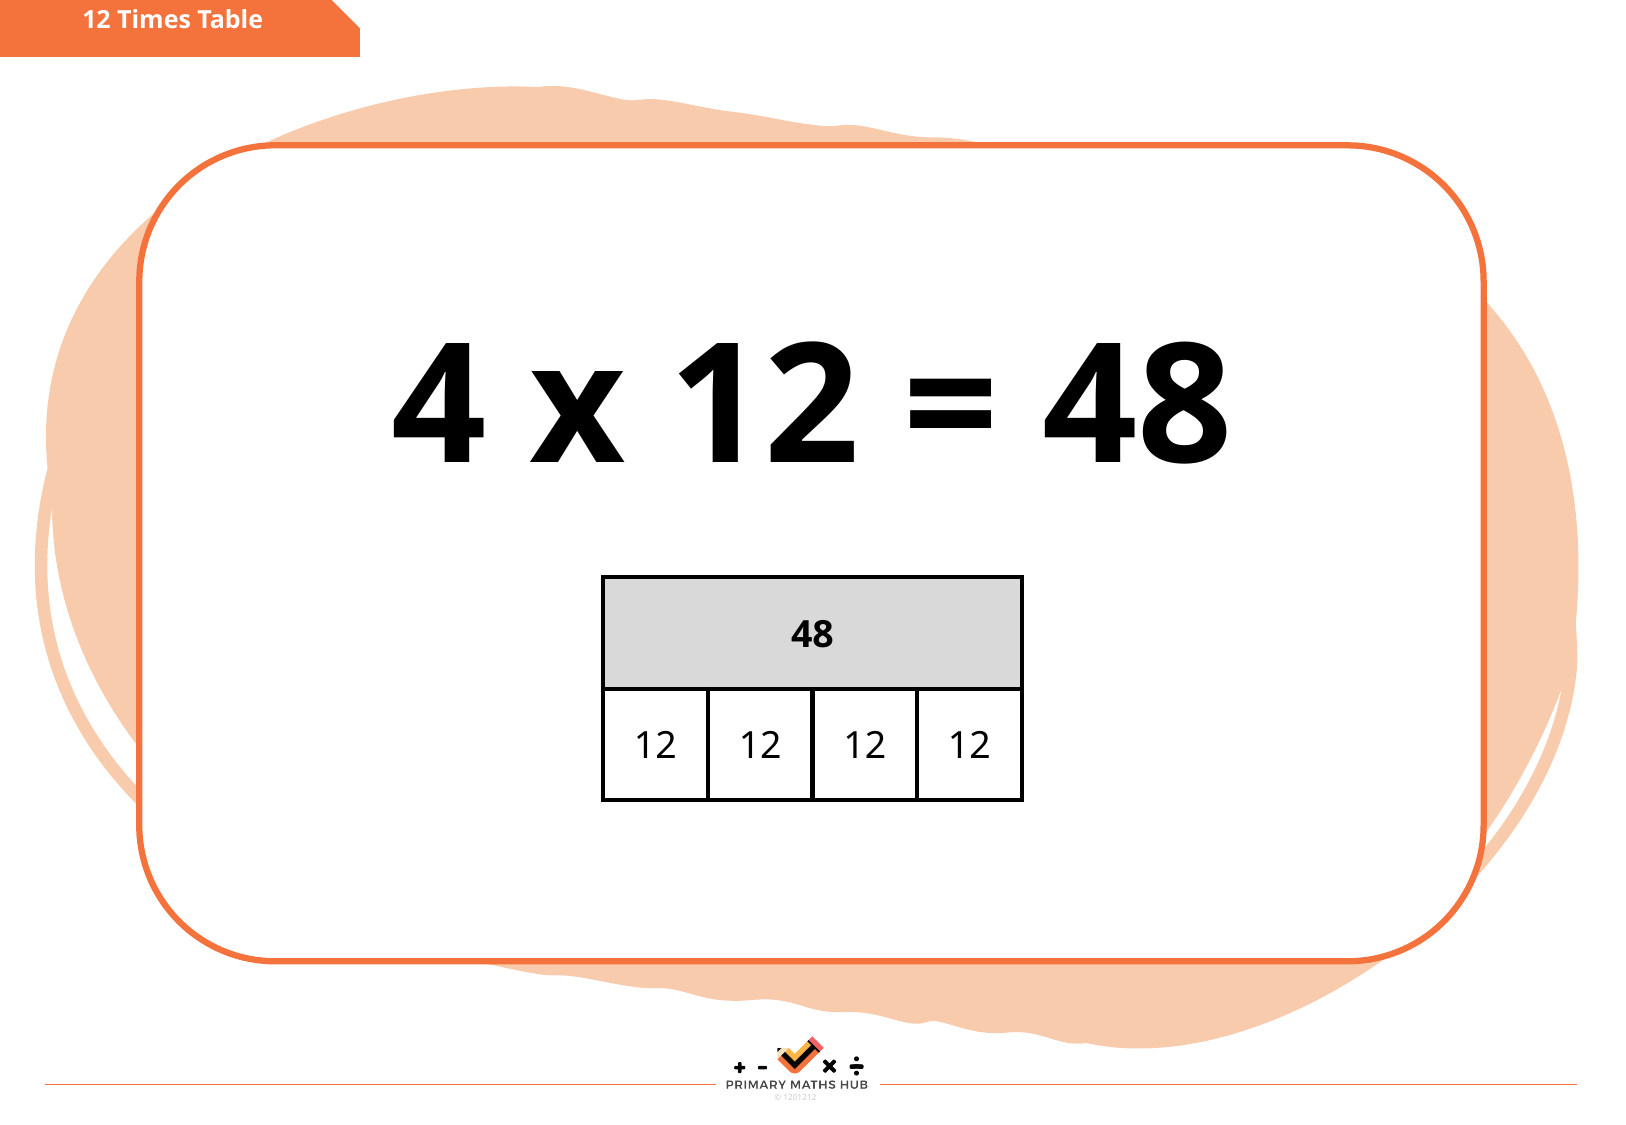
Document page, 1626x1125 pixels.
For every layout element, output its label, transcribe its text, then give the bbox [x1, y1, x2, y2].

text_box [496, 960, 1374, 1044]
table_header 48 [605, 579, 1020, 687]
text_box 4 x 12 = 48 [140, 288, 1485, 503]
text_box 12 Times Table [0, 0, 361, 58]
picture [722, 1034, 872, 1094]
table_cell 12 [919, 691, 1020, 798]
table_cell 12 [815, 691, 915, 798]
text_box [39, 214, 155, 799]
text_box [273, 91, 956, 144]
table_cell 12 [710, 691, 810, 798]
table_cell 12 [605, 691, 706, 798]
text_box [1479, 300, 1579, 867]
text_box © 1201212 [720, 1084, 870, 1110]
text_box [138, 144, 1485, 963]
